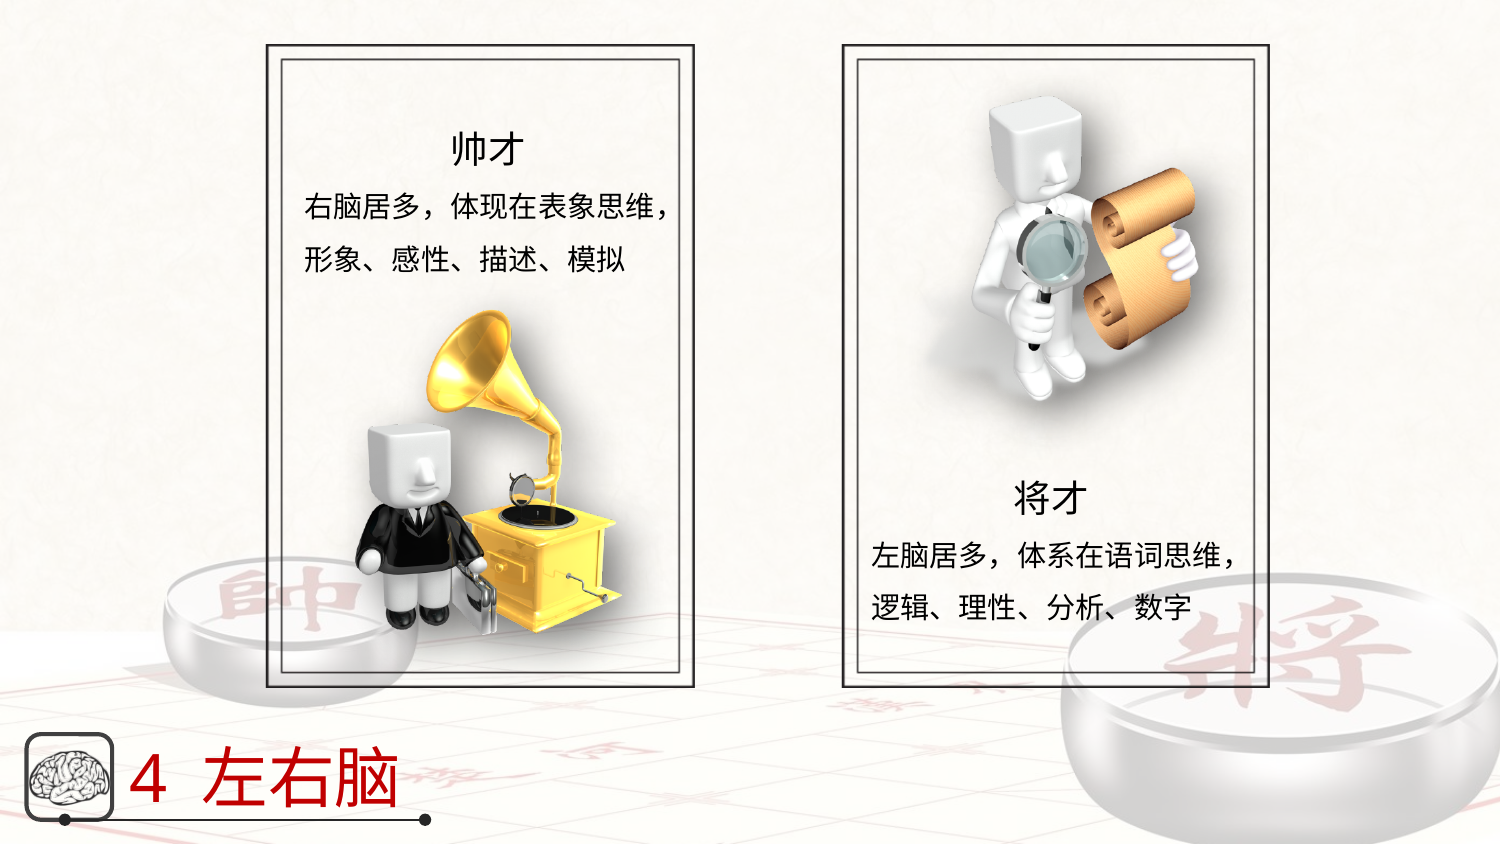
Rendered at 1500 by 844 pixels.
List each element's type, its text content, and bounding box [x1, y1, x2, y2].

picture [26, 746, 113, 808]
text_box 将才 左脑居多，体系在语词思维，逻辑、理性、分析、数字 [856, 590, 1247, 632]
text_box 帅才 右脑居多，体现在表象思维，形象、感性、描述、模拟 [289, 73, 687, 149]
text_box 4 左右脑 [115, 728, 420, 818]
text_box [27, 815, 59, 822]
picture [157, 44, 1378, 688]
text_box [24, 732, 115, 747]
